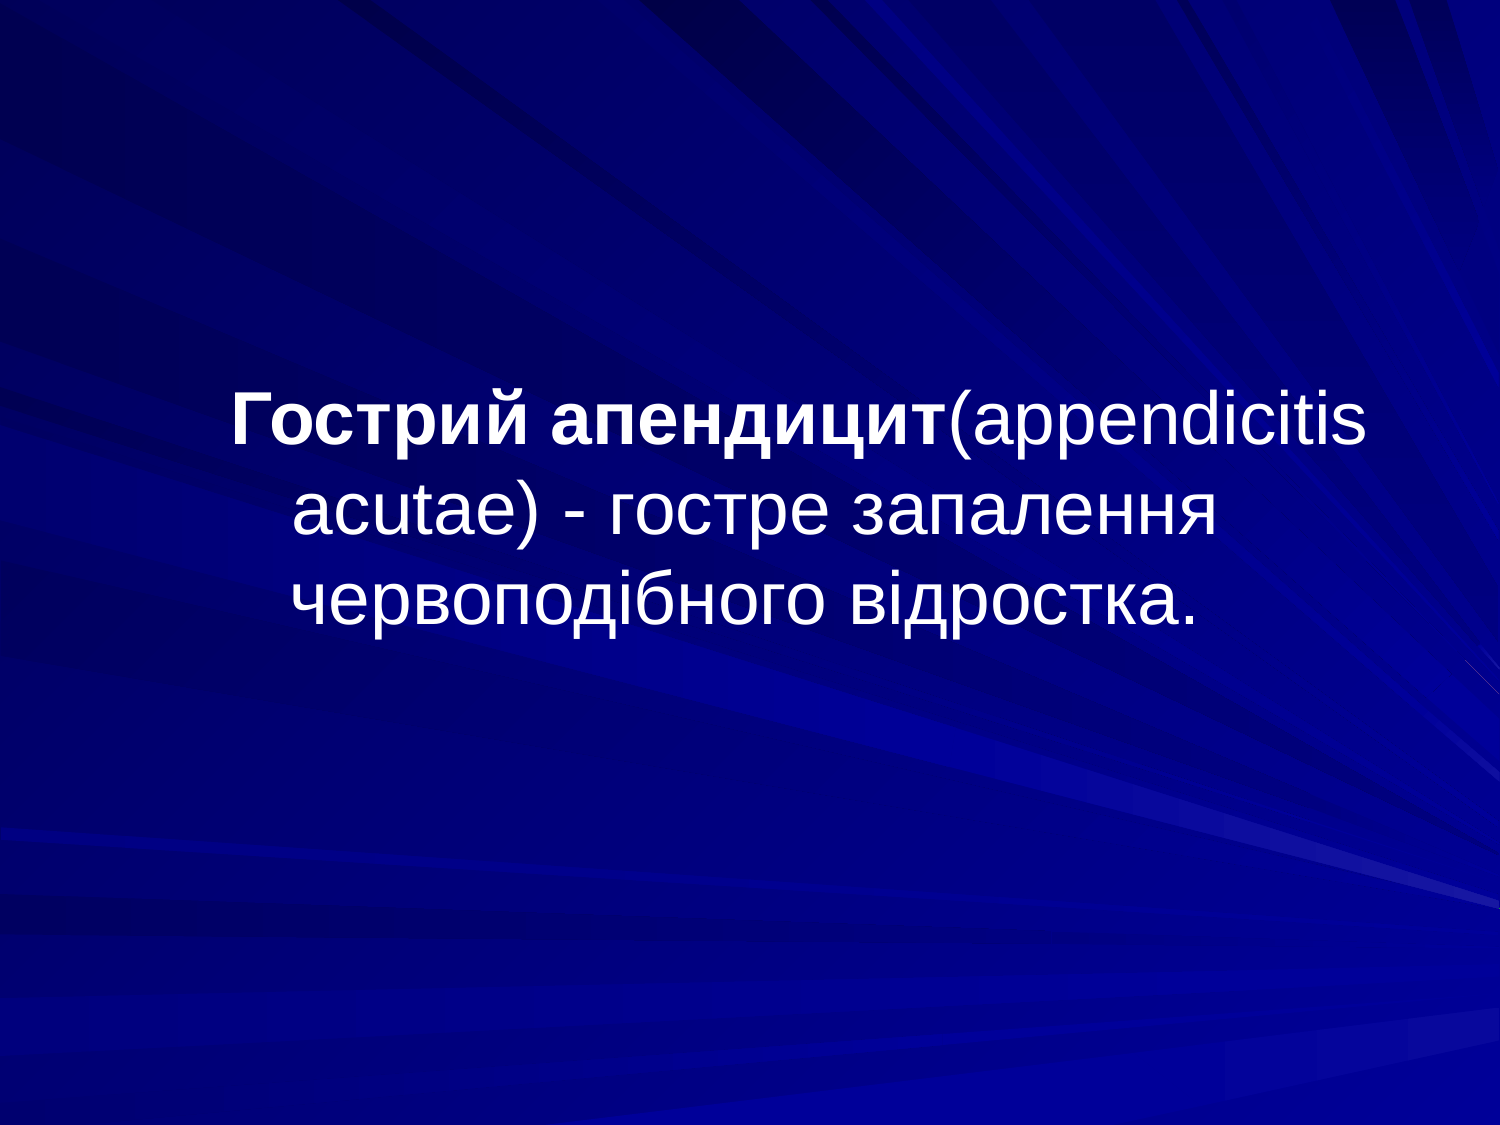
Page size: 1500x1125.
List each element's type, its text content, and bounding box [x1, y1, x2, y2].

list Гострий апендицит(appendicitis acutae) - гостре запалення червоподібного відростка. [41, 361, 1471, 1094]
